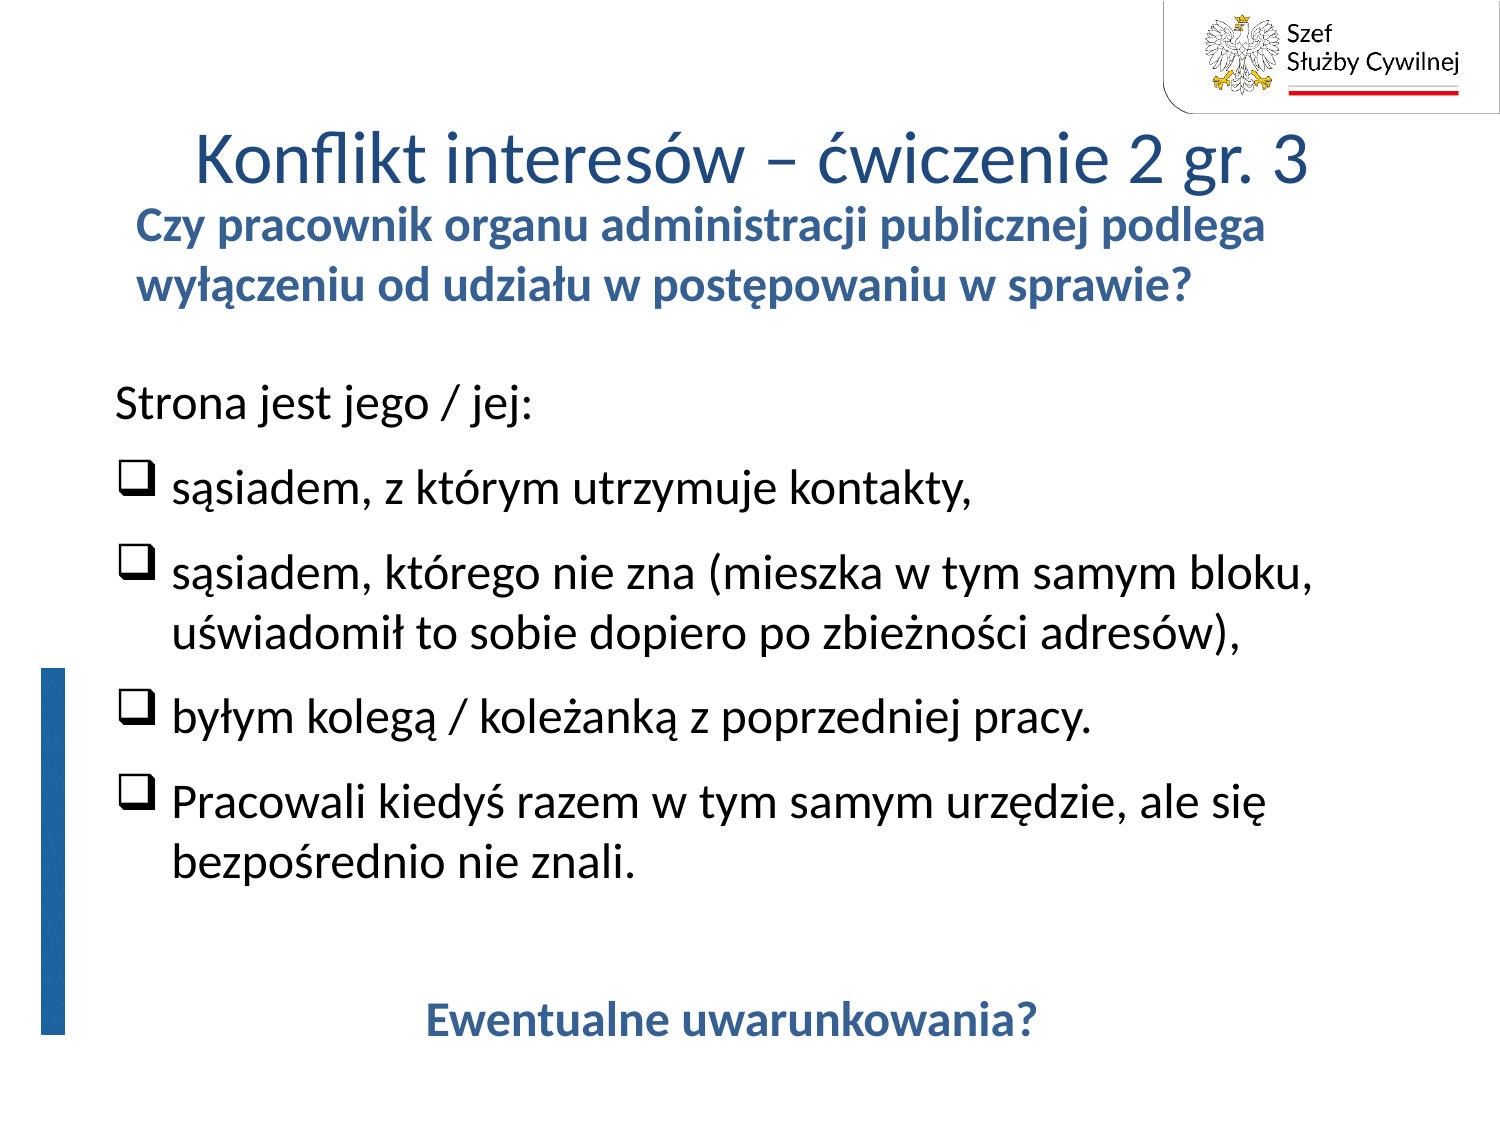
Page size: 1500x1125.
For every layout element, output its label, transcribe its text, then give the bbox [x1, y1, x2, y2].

picture [41, 668, 65, 1035]
picture [1163, 0, 1500, 114]
text_box Strona jest jego / jej: sąsiadem, z którym utrzymuje kontakty, sąsiadem, którego nie zna (mieszka w tym samym bloku, uświadomił to sobie dopiero po zbieżności adresów), byłym kolegą / koleżanką z poprzedniej pracy. Pracowali kiedyś razem w tym samym urzędzie, ale się bezpośrednio nie znali. Ewentualne uwarunkowania? [100, 361, 1365, 1054]
text_box Czy pracownik organu administracji publicznej podlega wyłączeniu od udziału w postępowaniu w sprawie? [121, 184, 1386, 320]
title Konflikt interesów – ćwiczenie 2 gr. 3 [103, 100, 1403, 226]
